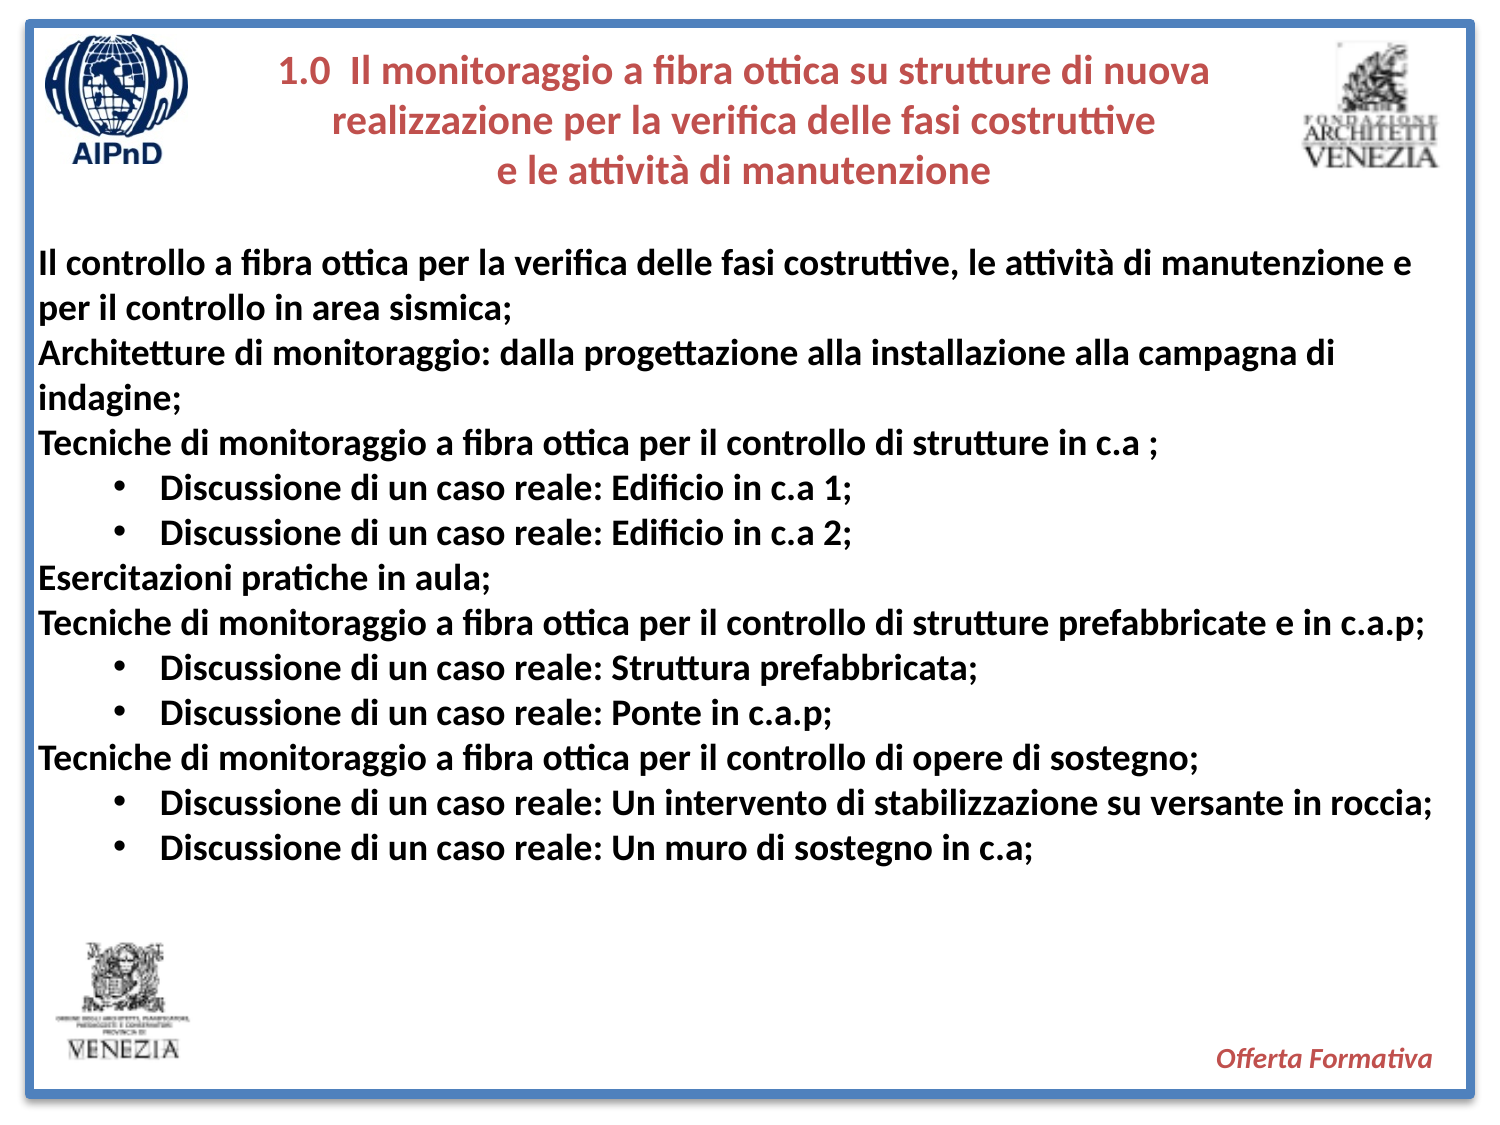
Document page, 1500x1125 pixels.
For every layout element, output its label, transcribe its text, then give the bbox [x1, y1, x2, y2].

text_box 1.0 Il monitoraggio a fibra ottica su strutture di nuova realizzazione per la verifica delle fasi costruttive e le attività di manutenzione Il controllo a fibra ottica per la verifica delle fasi costruttive, le attività di manutenzione e per il controllo in area sismica; Architetture di monitoraggio: dalla progettazione alla installazione alla campagna di indagine; Tecniche di monitoraggio a fibra ottica per il controllo di strutture in c.a ; Discussione di un caso reale: Edificio in c.a 1; Discussione di un caso reale: Edificio in c.a 2; Esercitazioni pratiche in aula; Tecniche di monitoraggio a fibra ottica per il controllo di strutture prefabbricate e in c.a.p; Discussione di un caso reale: Struttura prefabbricata; Discussione di un caso reale: Ponte in c.a.p; Tecniche di monitoraggio a fibra ottica per il controllo di opere di sostegno; Discussione di un caso reale: Un intervento di stabilizzazione su versante in roccia; Discussione di un caso reale: Un muro di sostegno in c.a; [23, 35, 1465, 875]
picture [45, 34, 188, 165]
text_box Offerta Formativa [785, 1031, 1459, 1082]
picture [1291, 32, 1457, 184]
picture [40, 928, 211, 1082]
text_box [27, 21, 1473, 1096]
